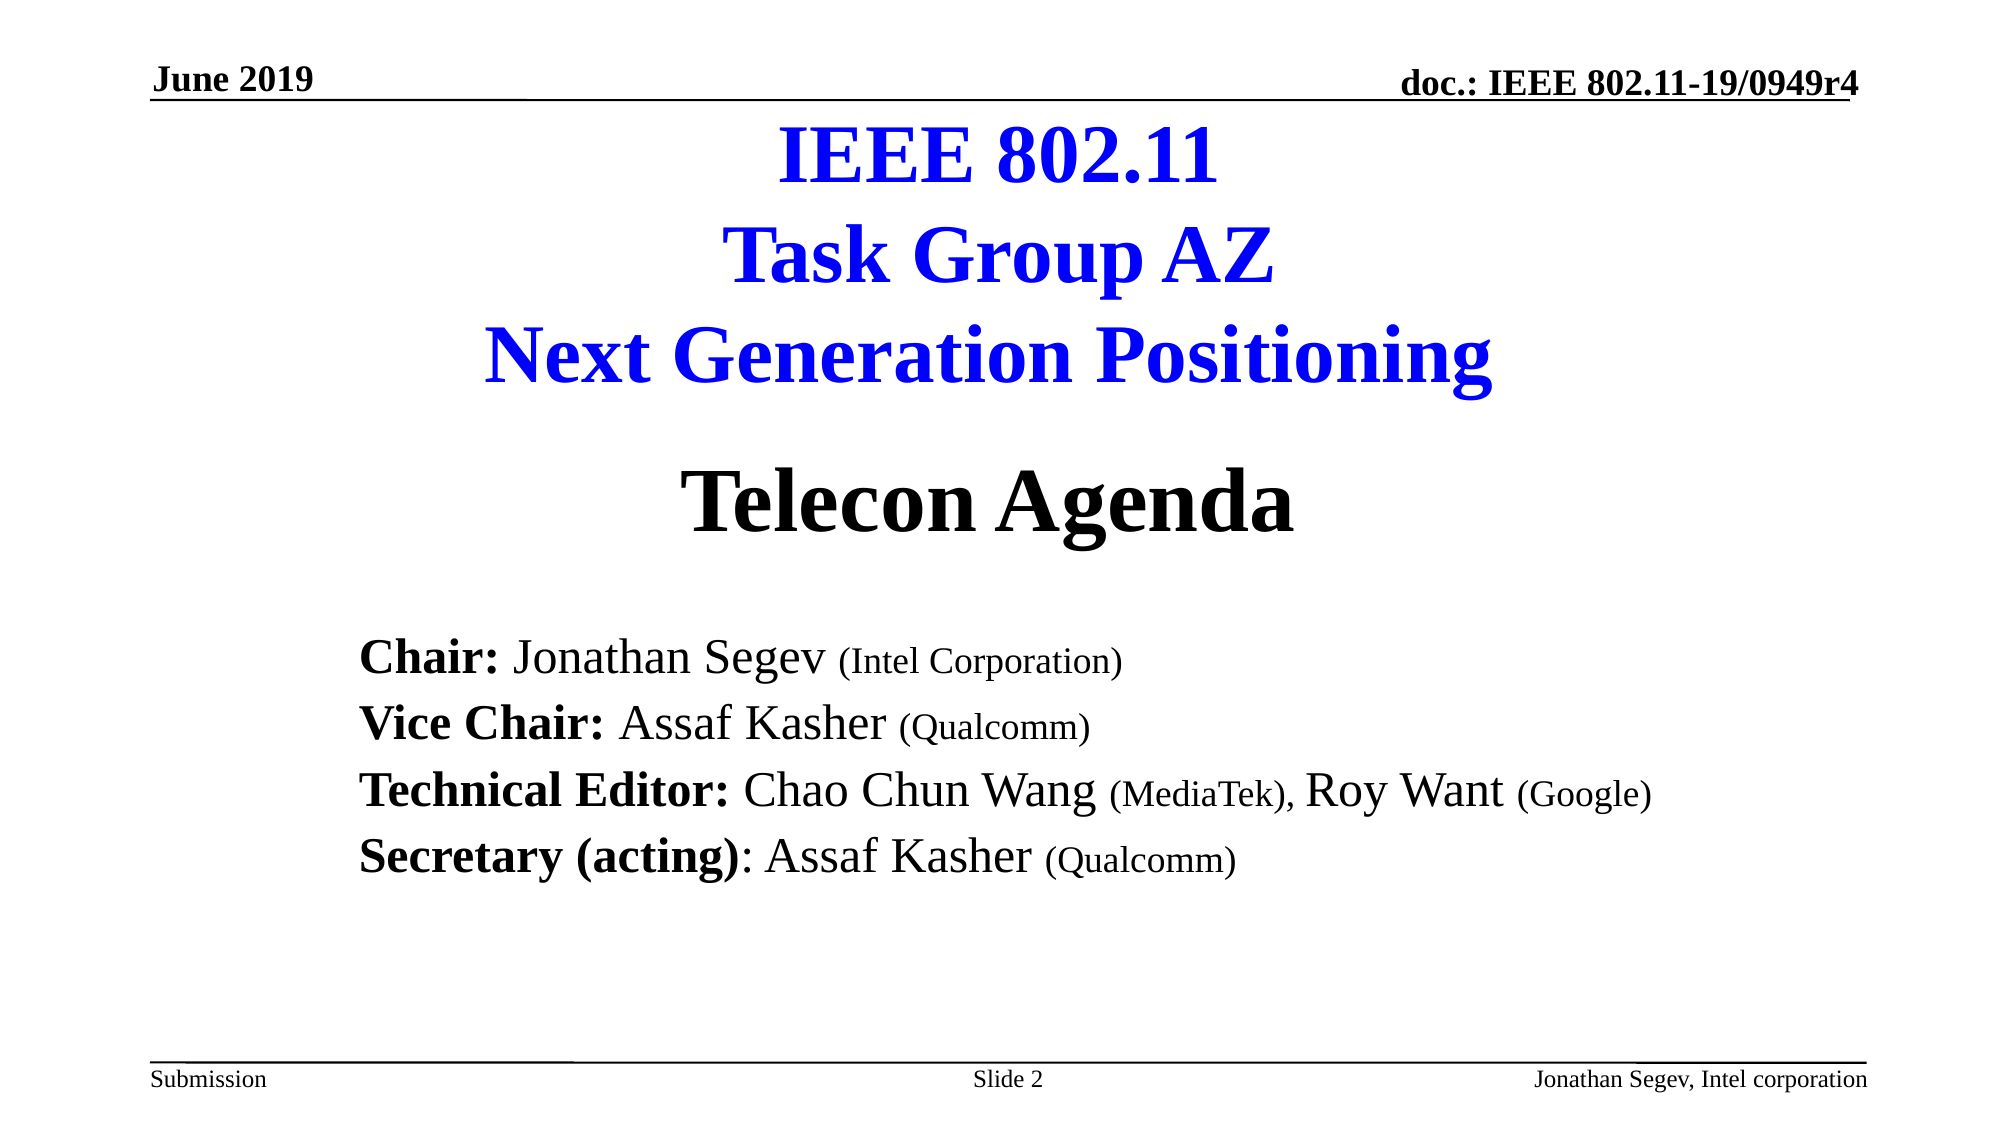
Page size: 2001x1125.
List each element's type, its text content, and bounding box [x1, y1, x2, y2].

slide_number Slide 2 [950, 1061, 1067, 1123]
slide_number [152, 54, 563, 100]
title IEEE 802.11 Task Group AZ Next Generation Positioning [149, 112, 1850, 386]
list Telecon Agenda Chair: Jonathan Segev (Intel Corporation) Vice Chair: Assaf Kasher (Qualcomm) Technical Editor: Chao Chun Wang (MediaTek), Roy Want (Google) Secretary (acting): Assaf Kasher (Qualcomm) [149, 444, 1850, 1000]
footer Jonathan Segev, Intel corporation [1171, 1061, 1869, 1093]
